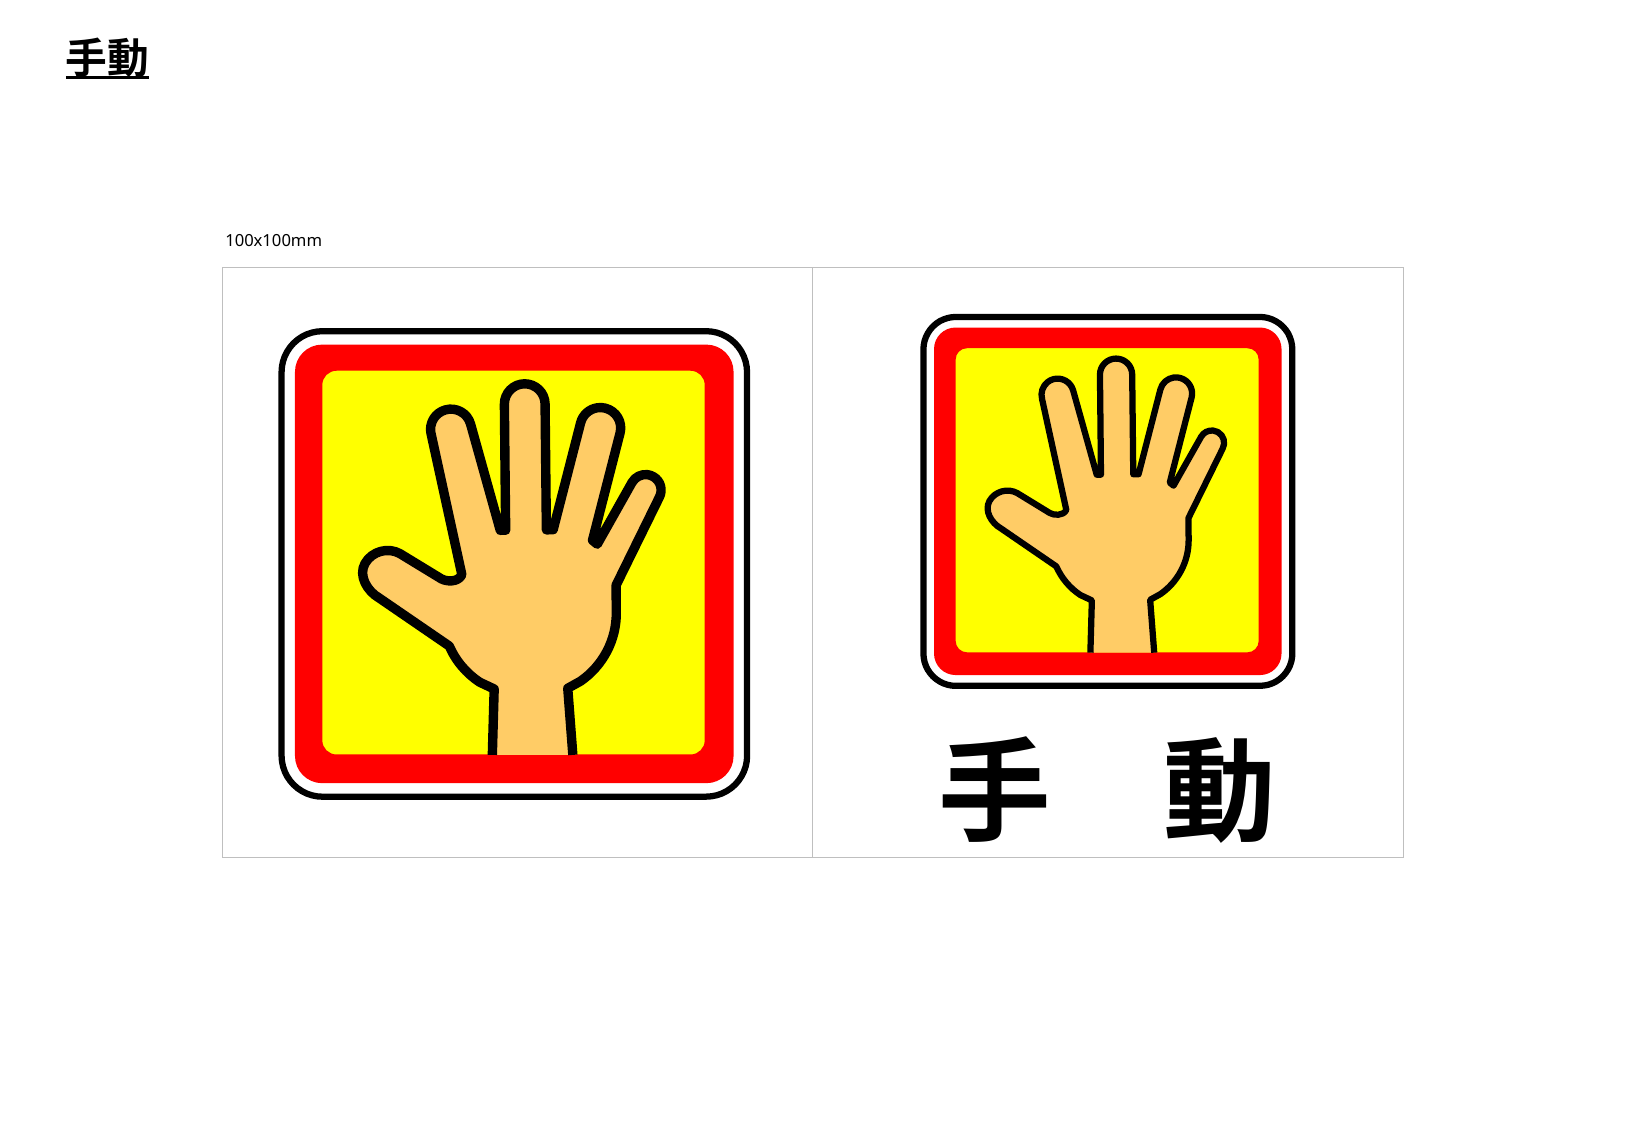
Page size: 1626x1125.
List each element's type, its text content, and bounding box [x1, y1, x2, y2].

text_box 100x100mm [225, 229, 323, 250]
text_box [923, 316, 1293, 686]
text_box [811, 266, 1404, 859]
text_box 手 動 [924, 712, 1292, 863]
text_box [221, 266, 811, 859]
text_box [281, 331, 748, 797]
text_box 手動 [51, 24, 165, 89]
